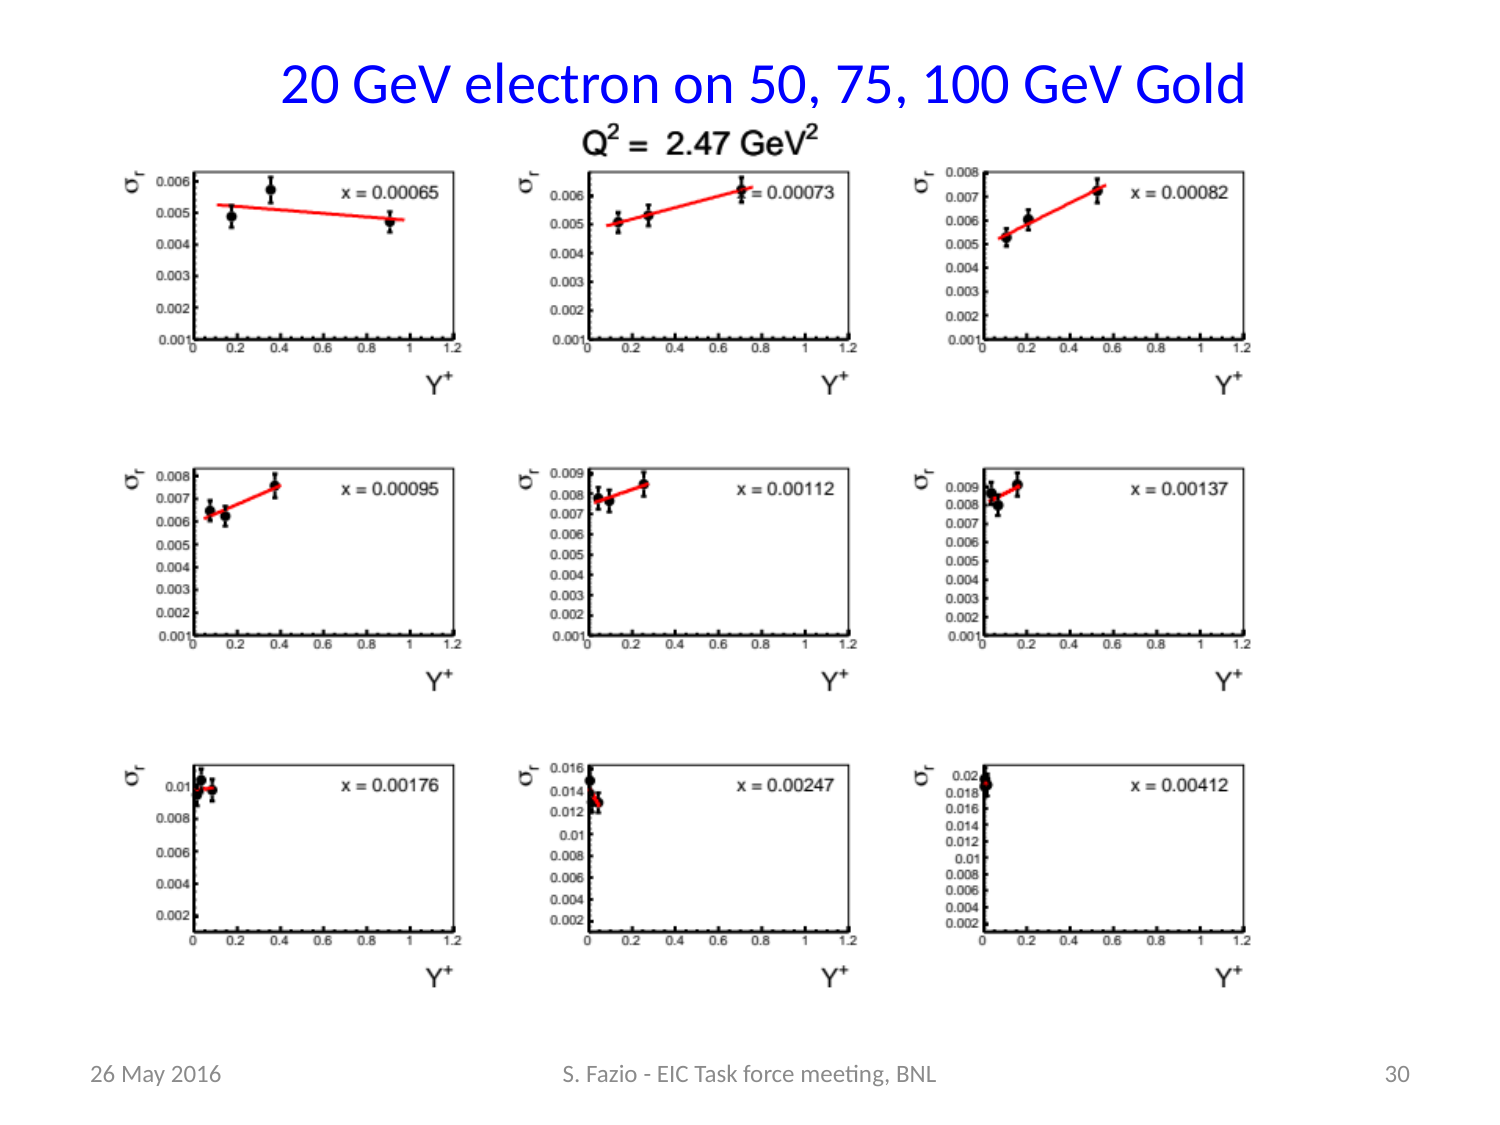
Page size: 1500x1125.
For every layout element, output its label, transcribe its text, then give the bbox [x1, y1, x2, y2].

footer S. Fazio - EIC Task force meeting, BNL [512, 1042, 988, 1103]
text_box 20 GeV electron on 50, 75, 100 GeV Gold [266, 37, 1263, 106]
picture [108, 108, 1290, 994]
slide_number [75, 1042, 425, 1103]
slide_number 30 [1074, 1042, 1425, 1103]
